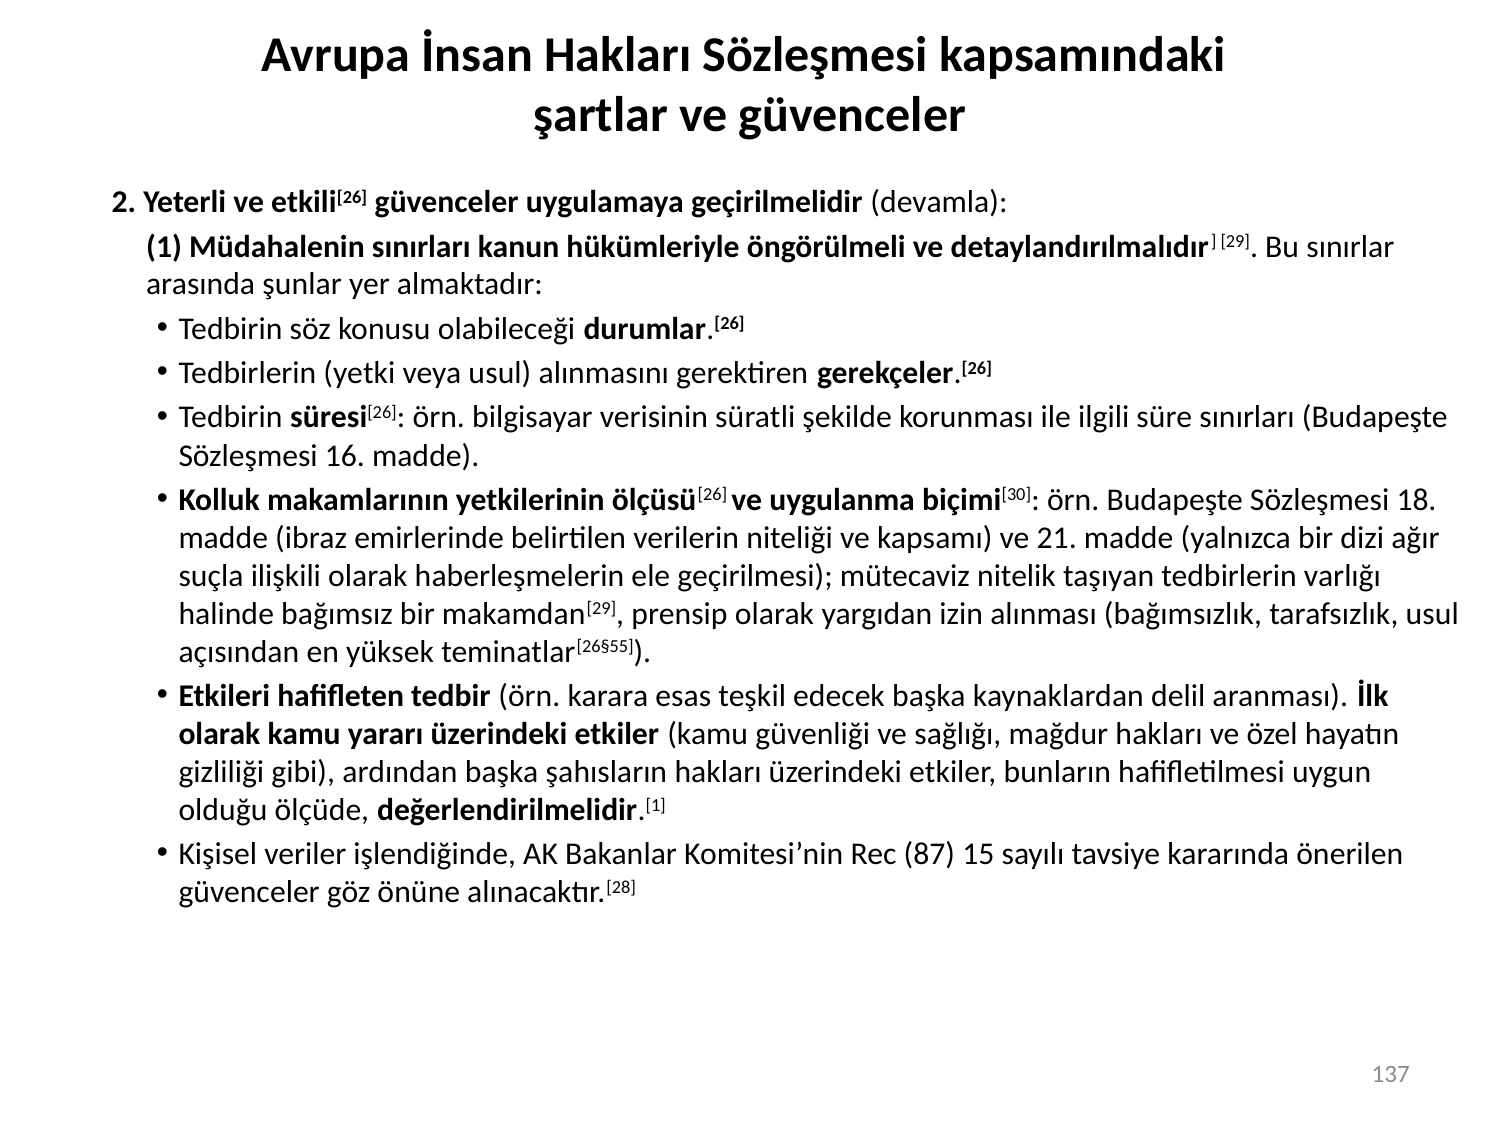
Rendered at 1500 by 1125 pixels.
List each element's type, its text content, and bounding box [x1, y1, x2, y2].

slide_number 137 [1074, 1042, 1425, 1103]
title Avrupa İnsan Hakları Sözleşmesi kapsamındaki şartlar ve güvenceler [74, 5, 1426, 157]
list 2. Yeterli ve etkili[26] güvenceler uygulamaya geçirilmelidir (devamla): (1) Müdahalenin sınırları kanun hükümleriyle öngörülmeli ve detaylandırılmalıdır] [29]. Bu sınırlar arasında şunlar yer almaktadır: Tedbirin söz konusu olabileceği durumlar.[26] Tedbirlerin (yetki veya usul) alınmasını gerektiren gerekçeler.[26] Tedbirin süresi[26]: örn. bilgisayar verisinin süratli şekilde korunması ile ilgili süre sınırları (Budapeşte Sözleşmesi 16. madde). Kolluk makamlarının yetkilerinin ölçüsü[26] ve uygulanma biçimi[30]: örn. Budapeşte Sözleşmesi 18. madde (ibraz emirlerinde belirtilen verilerin niteliği ve kapsamı) ve 21. madde (yalnızca bir dizi ağır suçla ilişkili olarak haberleşmelerin ele geçirilmesi); mütecaviz nitelik taşıyan tedbirlerin varlığı halinde bağımsız bir makamdan[29], prensip olarak yargıdan izin alınması (bağımsızlık, tarafsızlık, usul açısından en yüksek teminatlar[26§55]). Etkileri hafifleten tedbir (örn. karara esas teşkil edecek başka kaynaklardan delil aranması). İlk olarak kamu yararı üzerindeki etkiler (kamu güvenliği ve sağlığı, mağdur hakları ve özel hayatın gizliliği gibi), ardından başka şahısların hakları üzerindeki etkiler, bunların hafifletilmesi uygun olduğu ölçüde, değerlendirilmelidir.[1] Kişisel veriler işlendiğinde, AK Bakanlar Komitesi’nin Rec (87) 15 sayılı tavsiye kararında önerilen güvenceler göz önüne alınacaktır.[28] [74, 173, 1479, 990]
